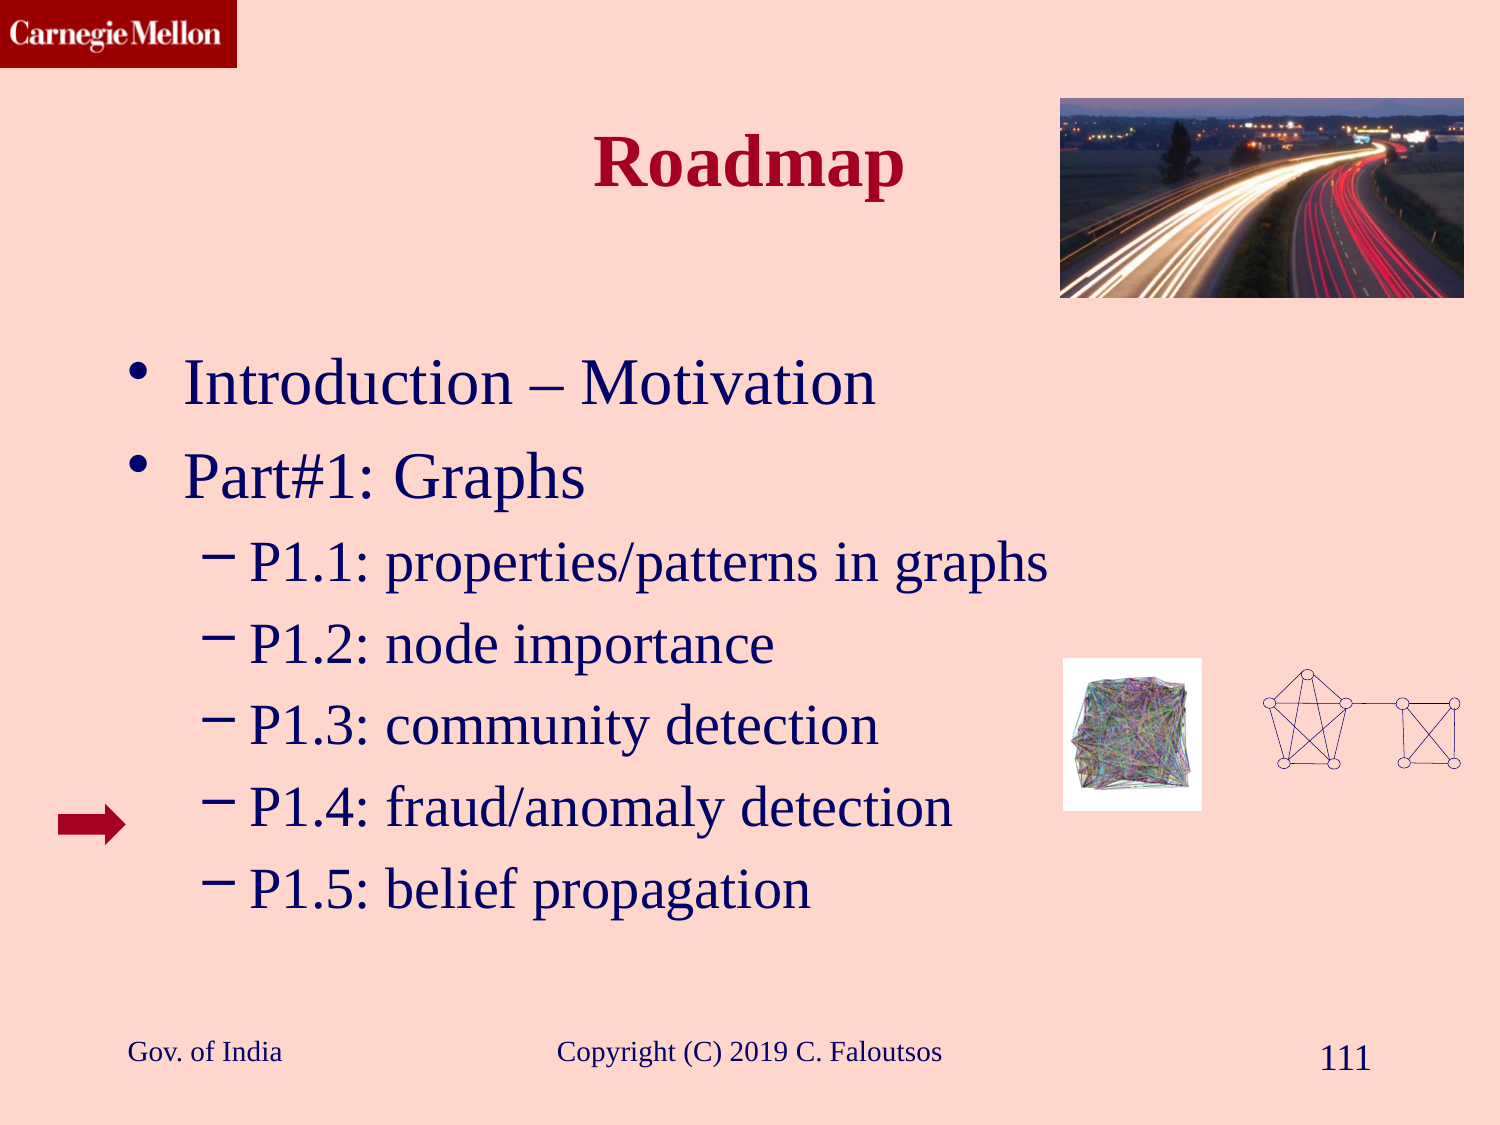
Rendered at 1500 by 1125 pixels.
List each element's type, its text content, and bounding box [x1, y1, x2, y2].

list Introduction – Motivation Part#1: Graphs P1.1: properties/patterns in graphs P1.2: node importance P1.3: community detection P1.4: fraud/anomaly detection P1.5: belief propagation [112, 237, 1388, 1001]
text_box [1263, 669, 1461, 770]
text_box [58, 803, 126, 846]
slide_number Gov. of India [112, 1024, 426, 1101]
footer Copyright (C) 2019 C. Faloutsos [512, 1024, 988, 1101]
picture [0, 0, 237, 68]
title Roadmap [112, 99, 1058, 213]
picture [1060, 98, 1464, 299]
picture [1063, 658, 1202, 811]
slide_number 111 [1074, 1024, 1388, 1101]
